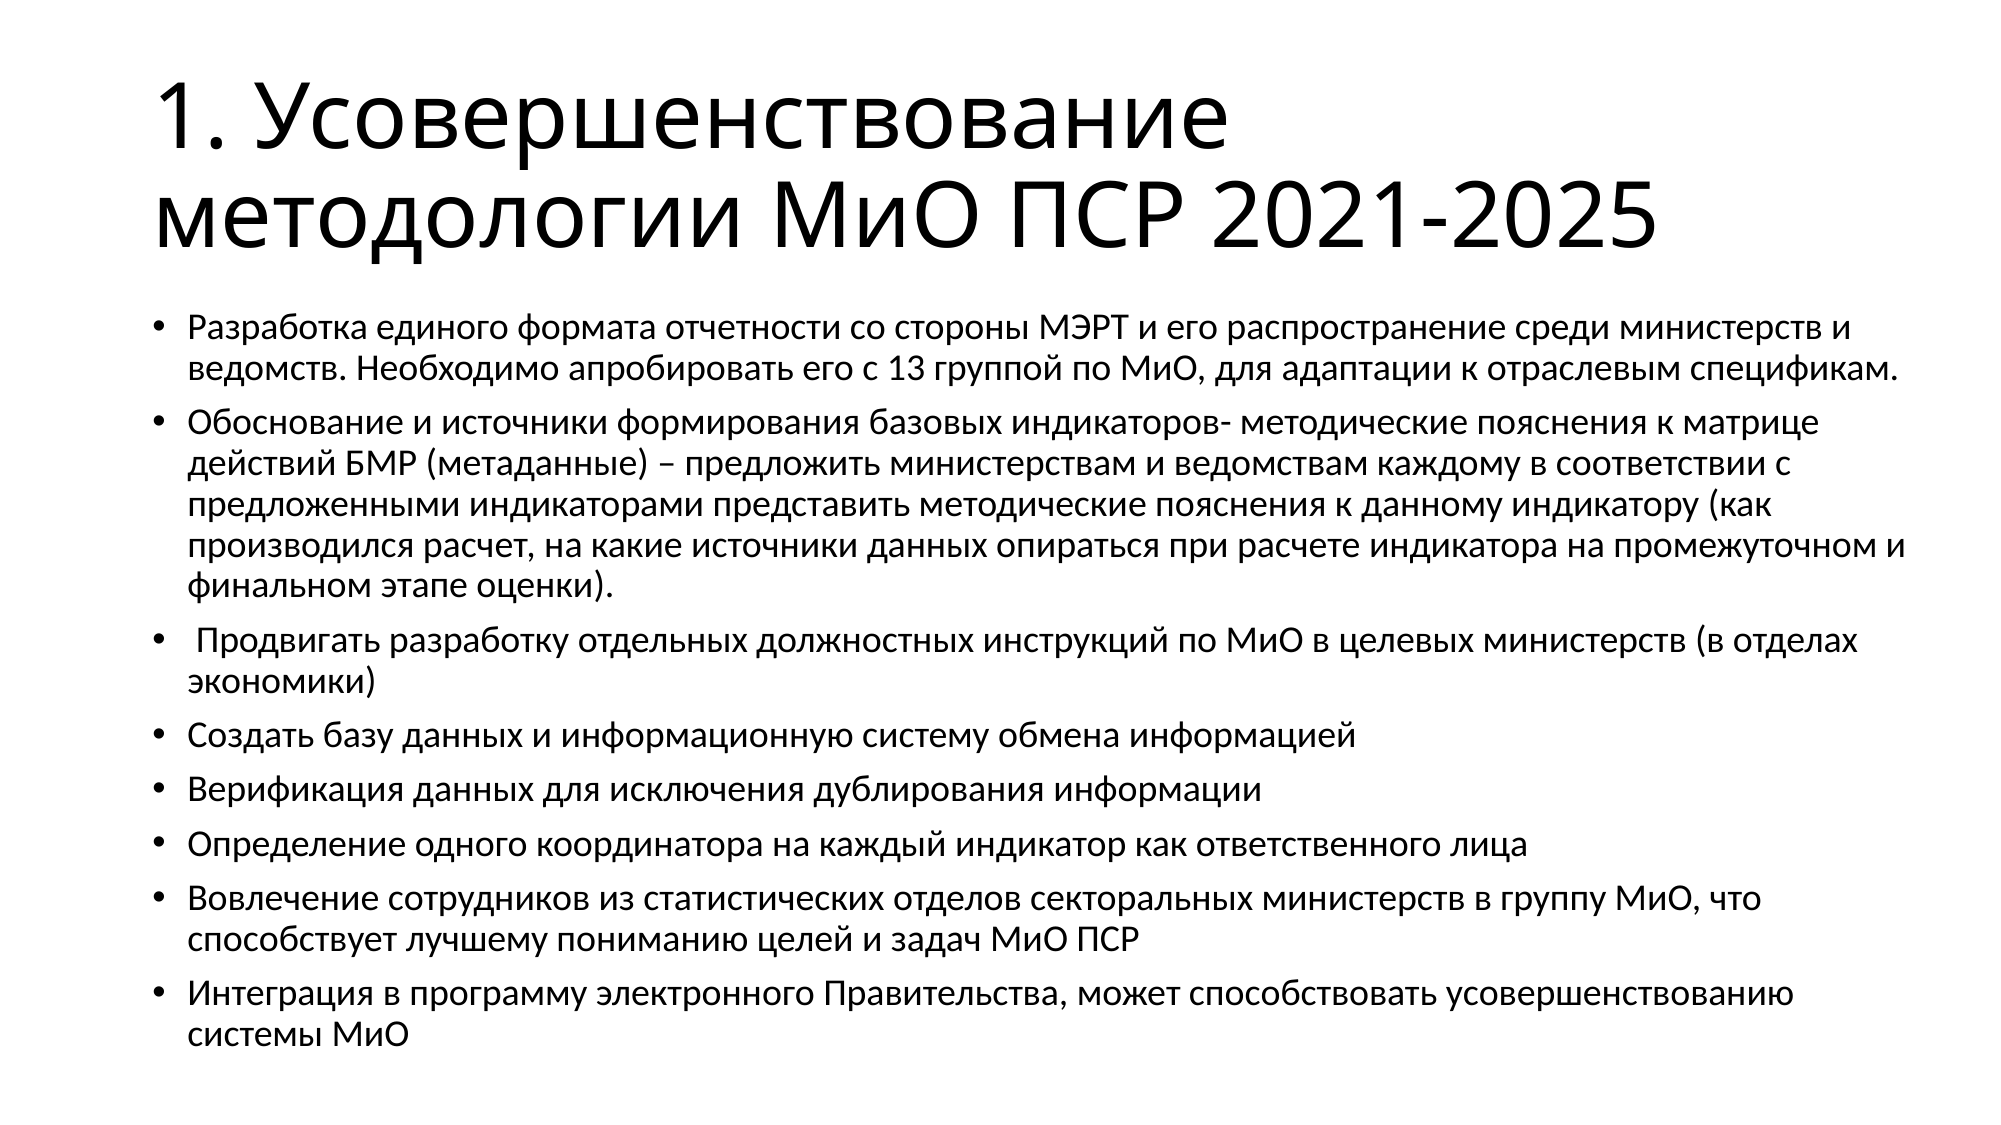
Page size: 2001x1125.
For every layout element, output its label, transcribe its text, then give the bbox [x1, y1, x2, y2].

title 1. Усовершенствование методологии МиО ПСР 2021-2025 [137, 59, 1863, 278]
list Разработка единого формата отчетности со стороны МЭРТ и его распространение среди министерств и ведомств. Необходимо апробировать его с 13 группой по МиО, для адаптации к отраслевым спецификам. Обоснование и источники формирования базовых индикаторов- методические пояснения к матрице действий БМР (метаданные) – предложить министерствам и ведомствам каждому в соответствии с предложенными индикаторами представить методические пояснения к данному индикатору (как производился расчет, на какие источники данных опираться при расчете индикатора на промежуточном и финальном этапе оценки). Продвигать разработку отдельных должностных инструкций по МиО в целевых министерств (в отделах экономики) Создать базу данных и информационную систему обмена информацией Верификация данных для исключения дублирования информации Определение одного координатора на каждый индикатор как ответственного лица Вовлечение сотрудников из статистических отделов секторальных министерств в группу МиО, что способствует лучшему пониманию целей и задач МиО ПСР Интеграция в программу электронного Правительства, может способствовать усовершенствованию системы МиО [137, 299, 1931, 1084]
